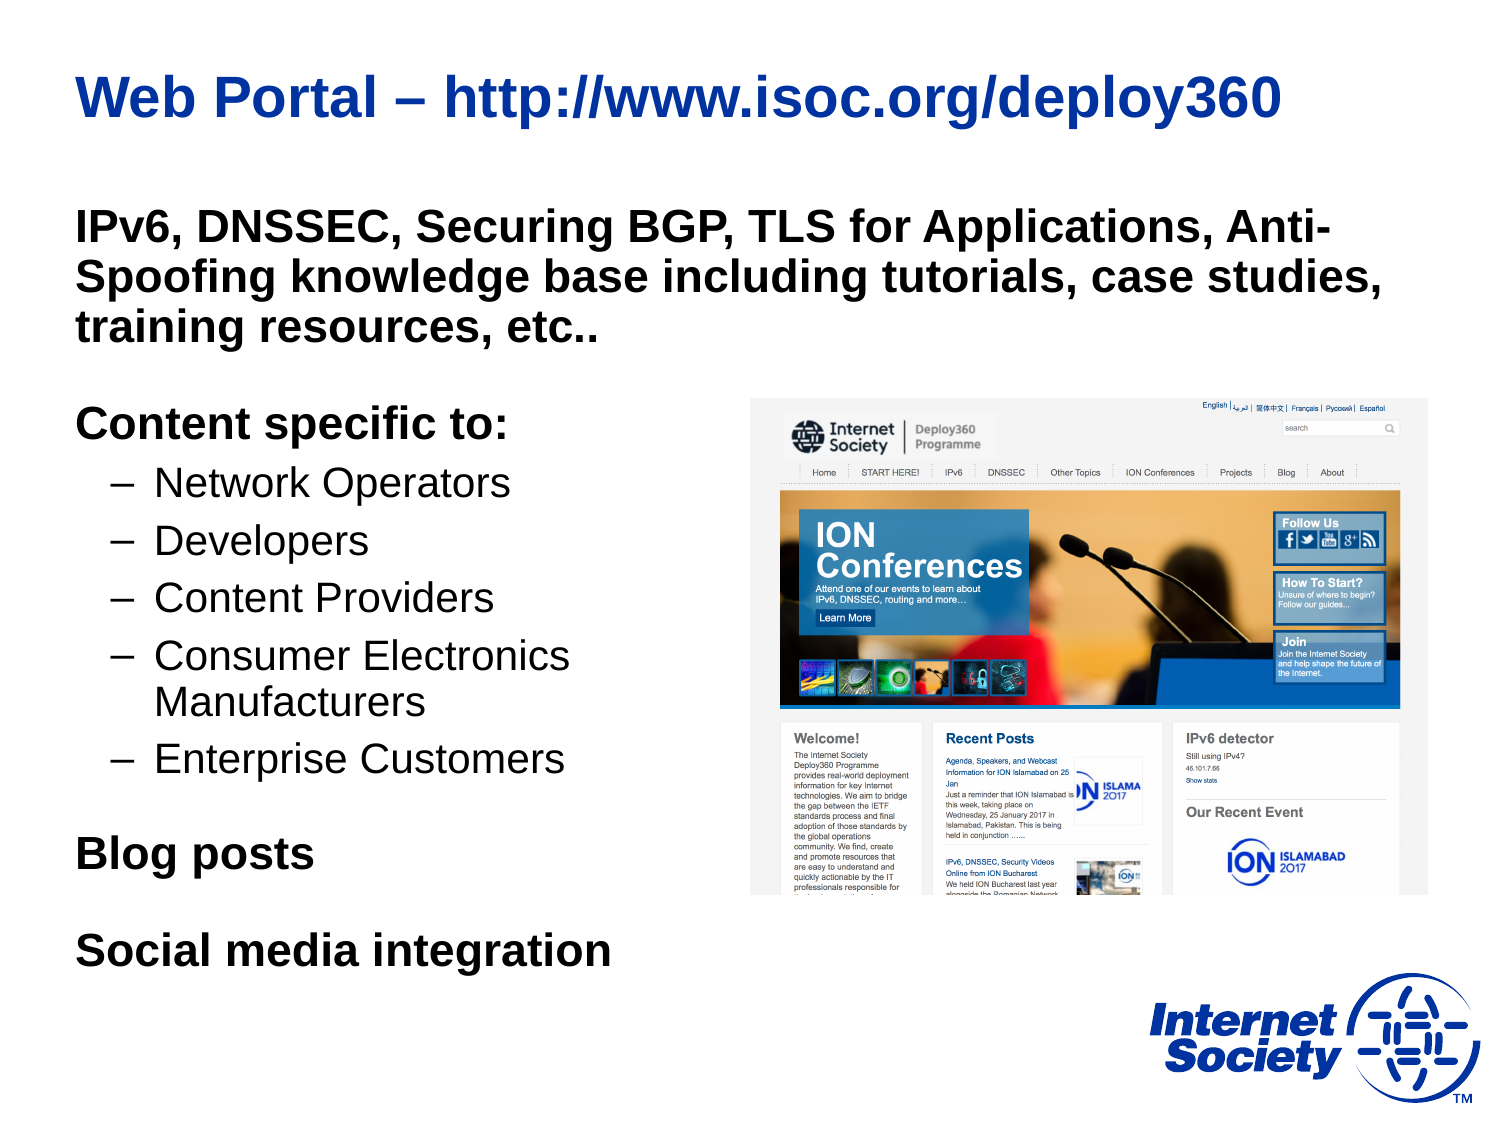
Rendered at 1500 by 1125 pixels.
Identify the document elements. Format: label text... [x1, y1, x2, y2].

picture [749, 397, 1428, 896]
title Web Portal – http://www.isoc.org/deploy360 [37, 36, 1463, 187]
list IPv6, DNSSEC, Securing BGP, TLS for Applications, Anti-Spoofing knowledge base including tutorials, case studies, training resources, etc.. Content specific to: Network Operators Developers Content Providers Consumer Electronics Manufacturers Enterprise Customers Blog posts Social media integration [37, 187, 1463, 995]
